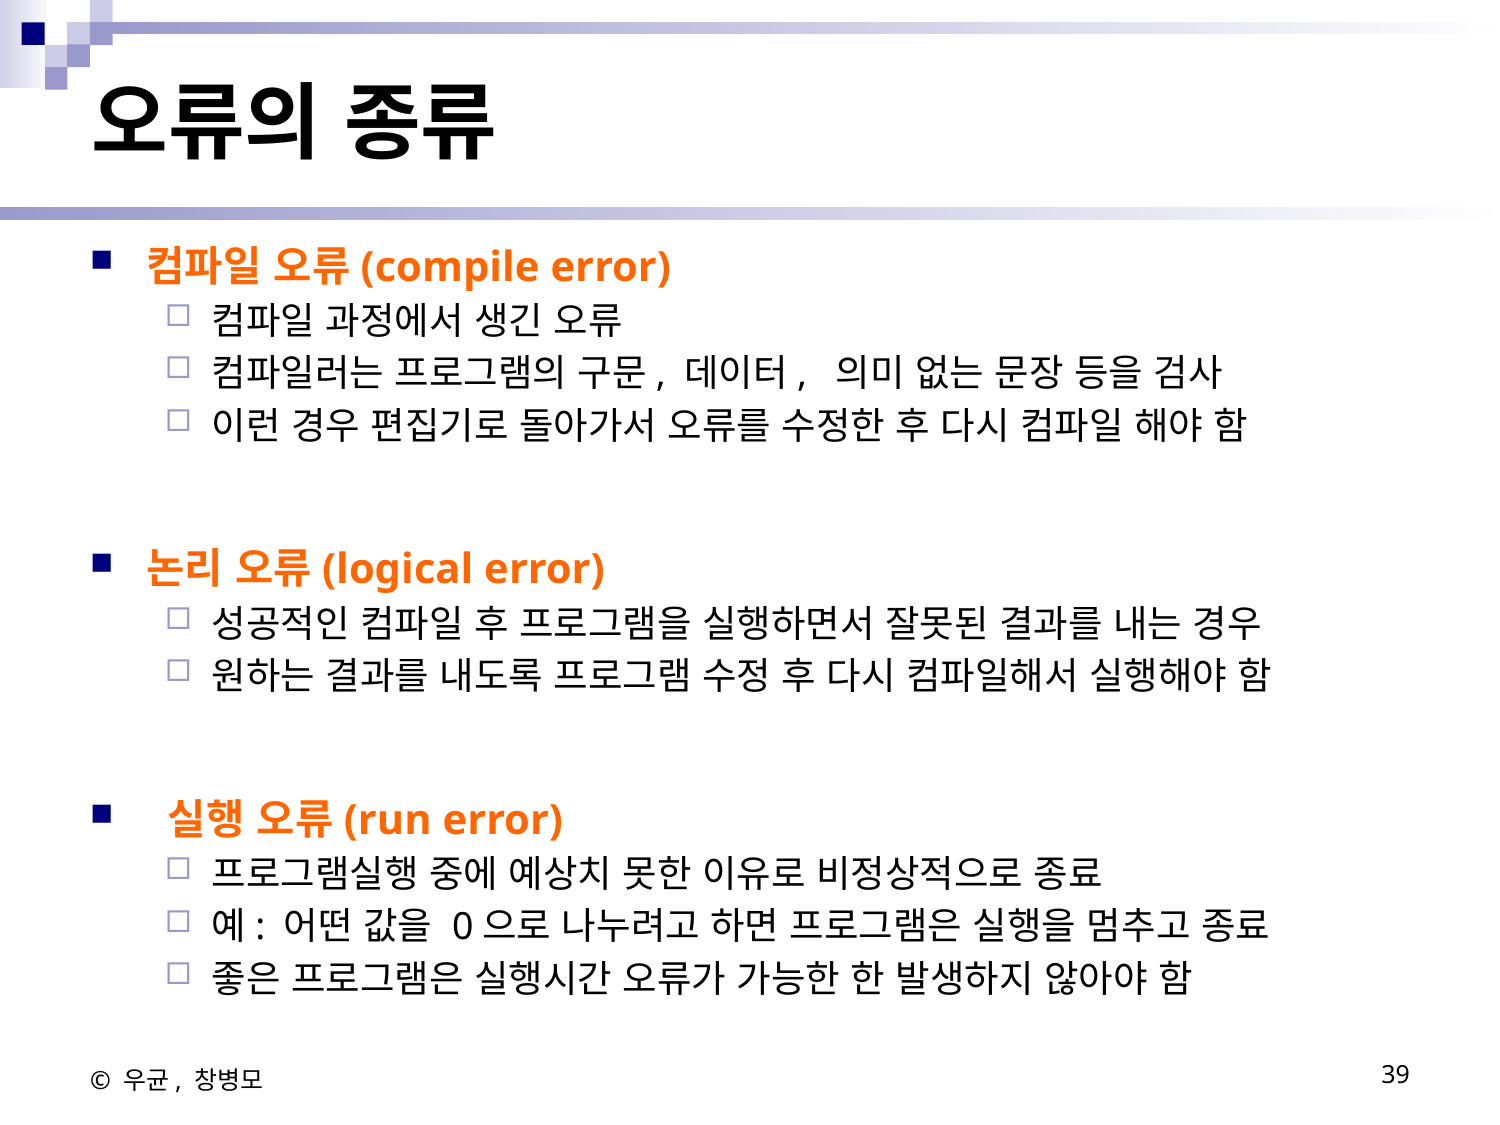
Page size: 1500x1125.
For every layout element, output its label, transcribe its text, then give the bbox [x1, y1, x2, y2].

list 컴파일 오류(compile error) 컴파일 과정에서 생긴 오류 컴파일러는 프로그램의 구문, 데이터, 의미 없는 문장 등을 검사 이런 경우 편집기로 돌아가서 오류를 수정한 후 다시 컴파일 해야 함 논리 오류(logical error) 성공적인 컴파일 후 프로그램을 실행하면서 잘못된 결과를 내는 경우 원하는 결과를 내도록 프로그램 수정 후 다시 컴파일해서 실행해야 함 실행 오류(run error) 프로그램실행 중에 예상치 못한 이유로 비정상적으로 종료 예: 어떤 값을 0으로 나누려고 하면 프로그램은 실행을 멈추고 종료 좋은 프로그램은 실행시간 오류가 가능한 한 발생하지 않아야 함 [75, 231, 1425, 1024]
title 오류의 종류 [76, 42, 1427, 197]
slide_number 39 [1074, 1025, 1425, 1100]
slide_number © 우균, 창병모 [75, 1024, 425, 1103]
